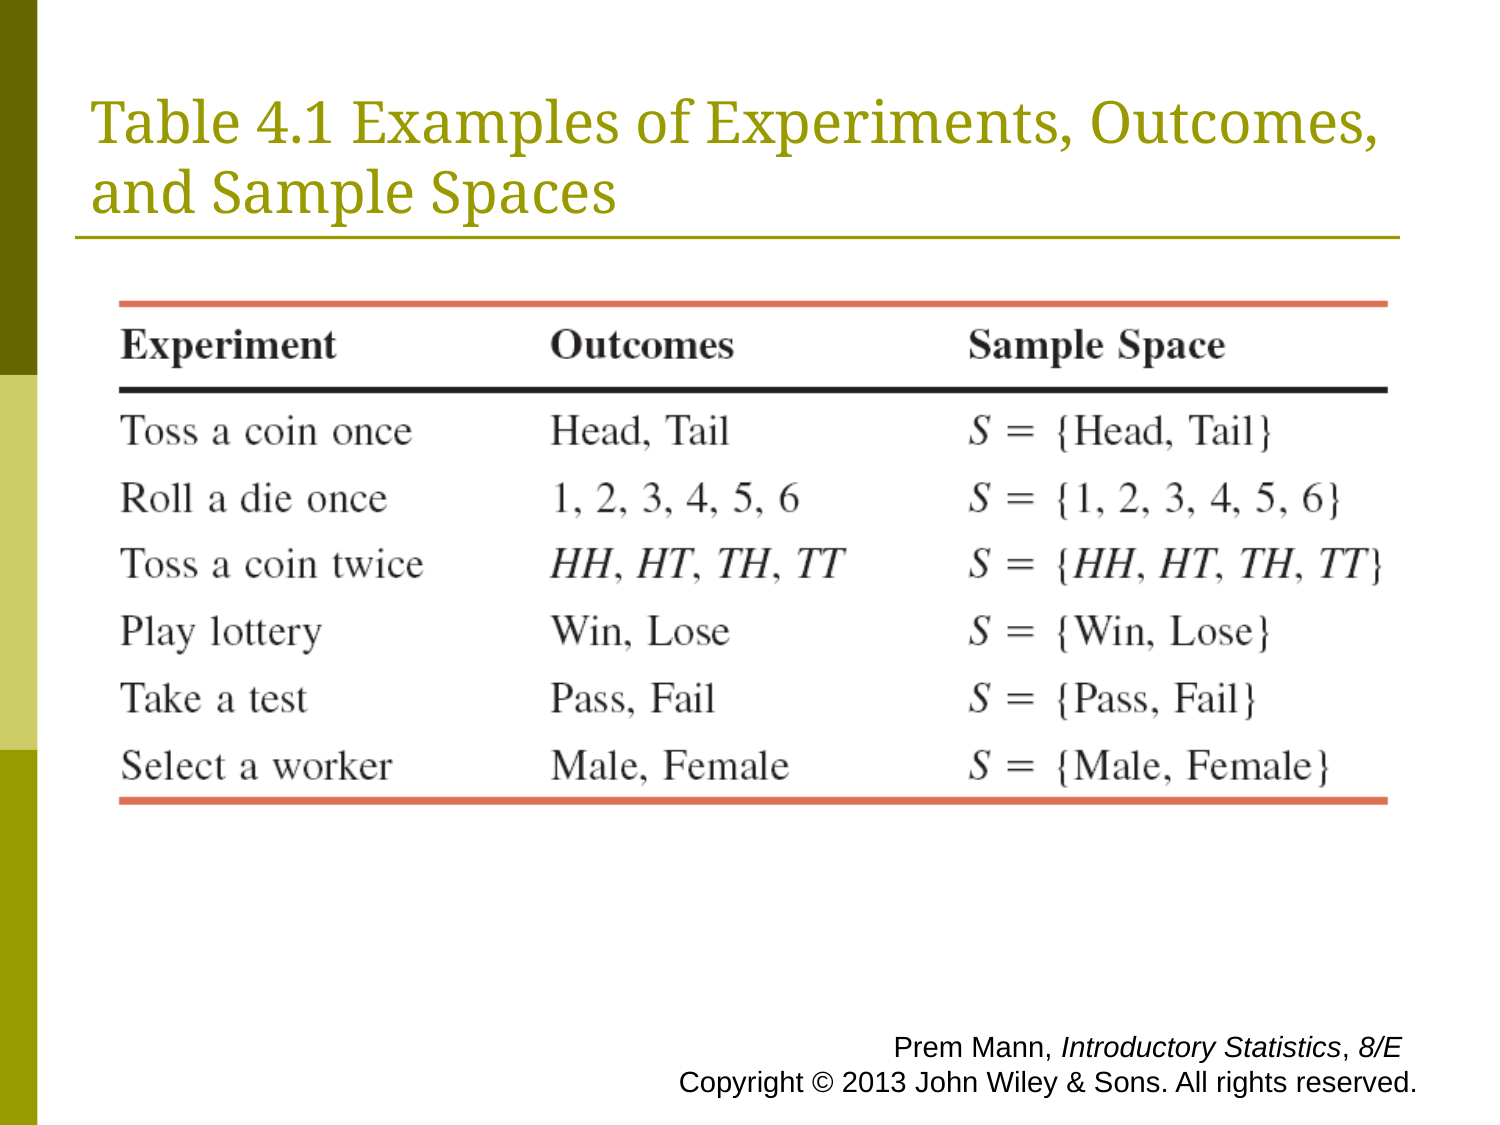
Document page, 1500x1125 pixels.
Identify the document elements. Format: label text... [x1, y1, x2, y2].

text_box Prem Mann, Introductory Statistics, 8/E Copyright © 2013 John Wiley & Sons. All rights reserved. [664, 1020, 1449, 1106]
picture [99, 287, 1410, 816]
title Table 4.1 Examples of Experiments, Outcomes, and Sample Spaces [75, 45, 1425, 233]
